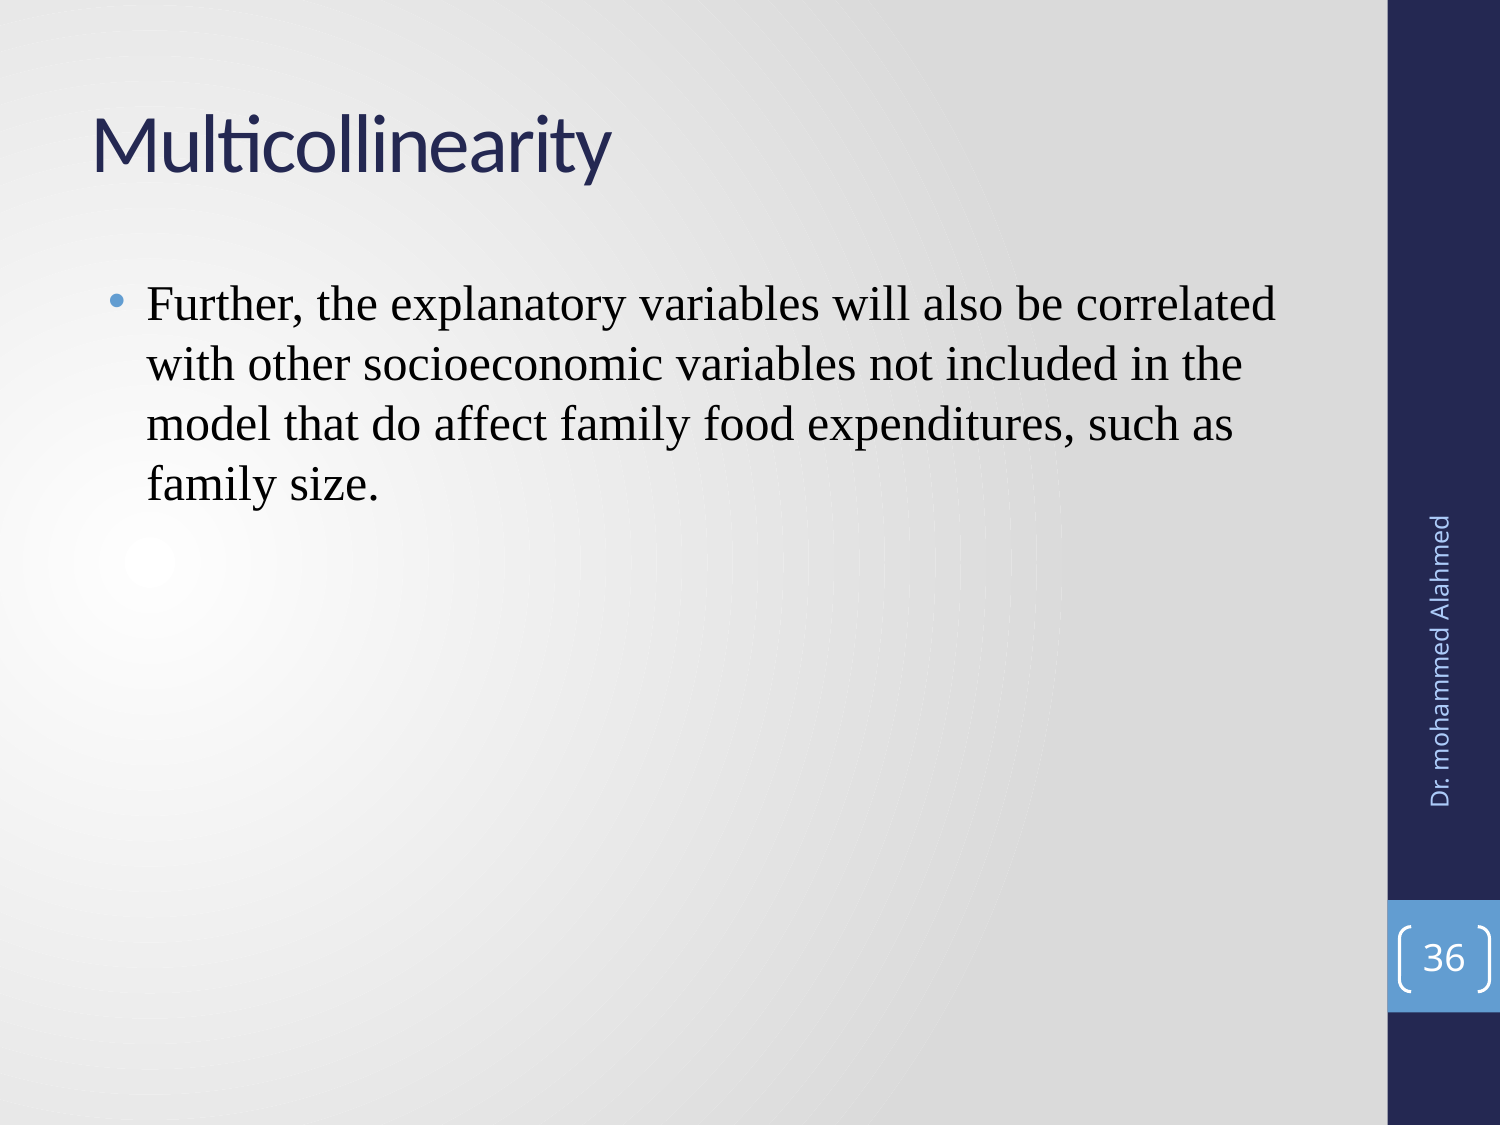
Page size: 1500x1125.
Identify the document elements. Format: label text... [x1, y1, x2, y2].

list Further, the explanatory variables will also be correlated with other socioeconomic variables not included in the model that do affect family food expenditures, such as family size. [75, 262, 1325, 1050]
title Multicollinearity [75, 45, 1325, 233]
slide_number 36 [1397, 925, 1492, 994]
footer Dr. mohammed Alahmed [1408, 500, 1469, 889]
